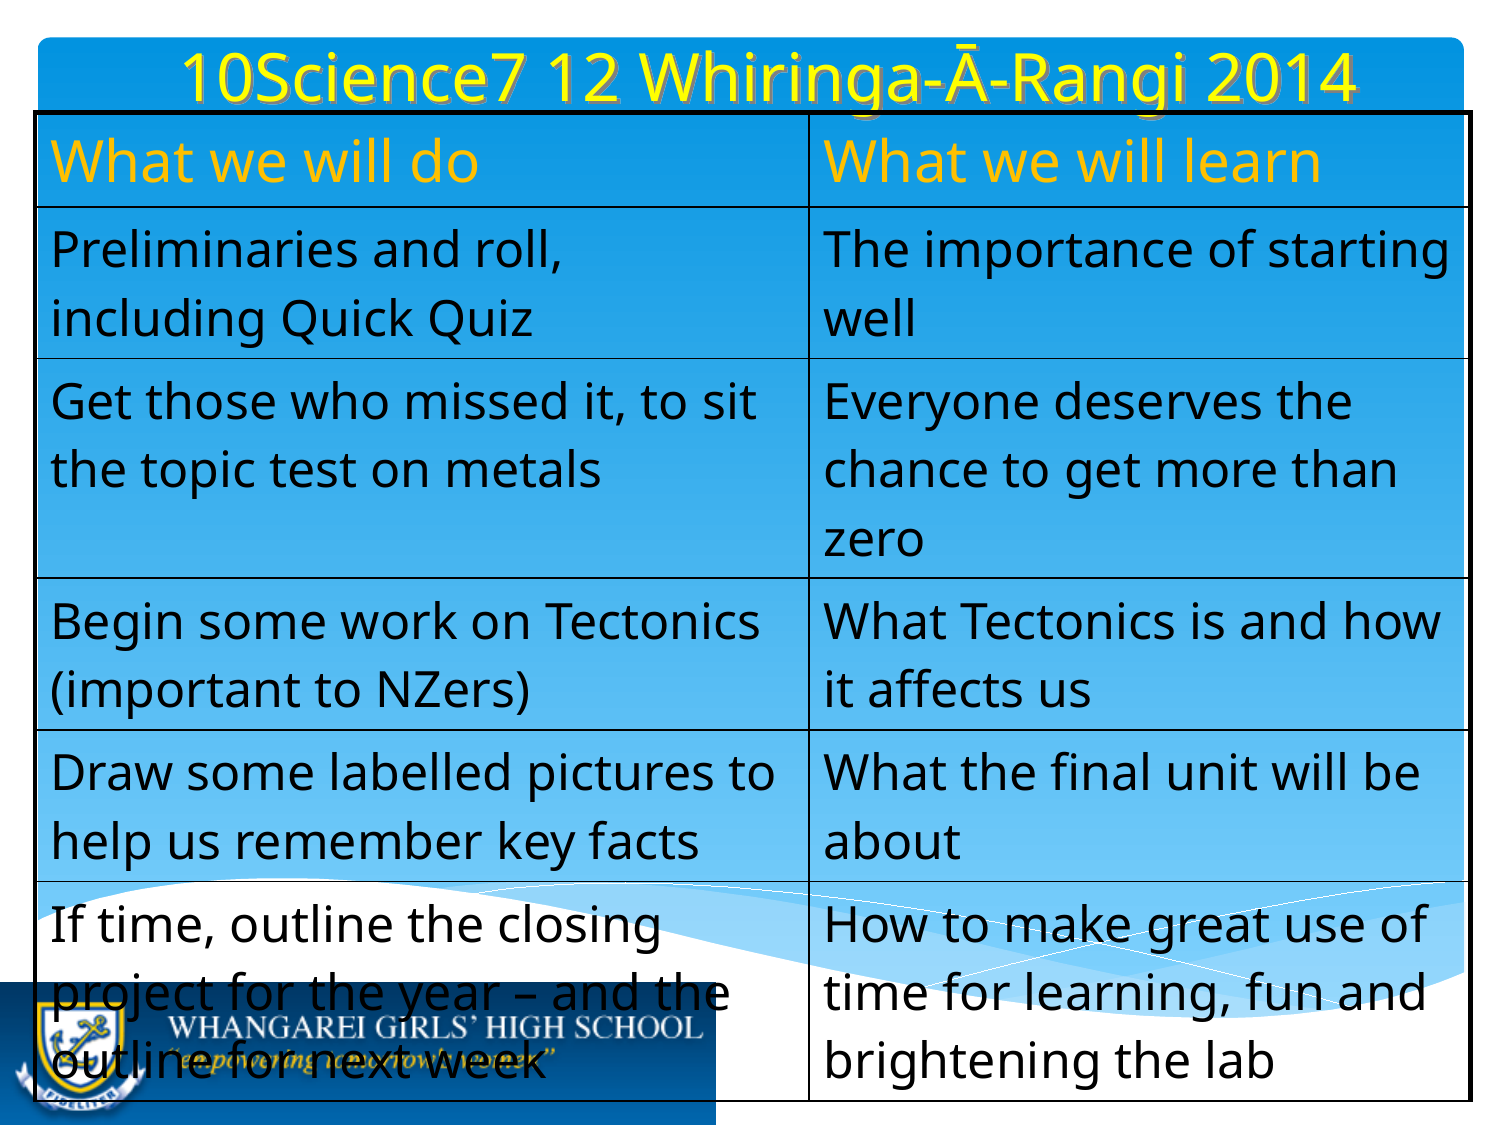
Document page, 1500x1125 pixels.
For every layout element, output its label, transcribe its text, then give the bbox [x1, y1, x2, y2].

table_cell Get those who missed it, to sit the topic test on metals [37, 359, 808, 577]
table_cell Everyone deserves the chance to get more than zero [810, 359, 1468, 577]
table_cell If time, outline the closing project for the year – and the outline for next week [37, 882, 808, 1100]
table_cell How to make great use of time for learning, fun and brightening the lab [810, 882, 1468, 1100]
text_box 10Science7 12 Whiringa-Ā-Rangi 2014 [162, 24, 1375, 110]
table_header What we will do [37, 115, 808, 206]
table_cell What Tectonics is and how it affects us [810, 579, 1468, 729]
table_cell Preliminaries and roll, including Quick Quiz [37, 208, 808, 358]
table_cell What the final unit will be about [810, 731, 1468, 881]
table_cell The importance of starting well [810, 208, 1468, 358]
picture [0, 982, 716, 1125]
table_header What we will learn [810, 115, 1468, 206]
table_cell Draw some labelled pictures to help us remember key facts [37, 731, 808, 881]
table_cell Begin some work on Tectonics (important to NZers) [37, 579, 808, 729]
